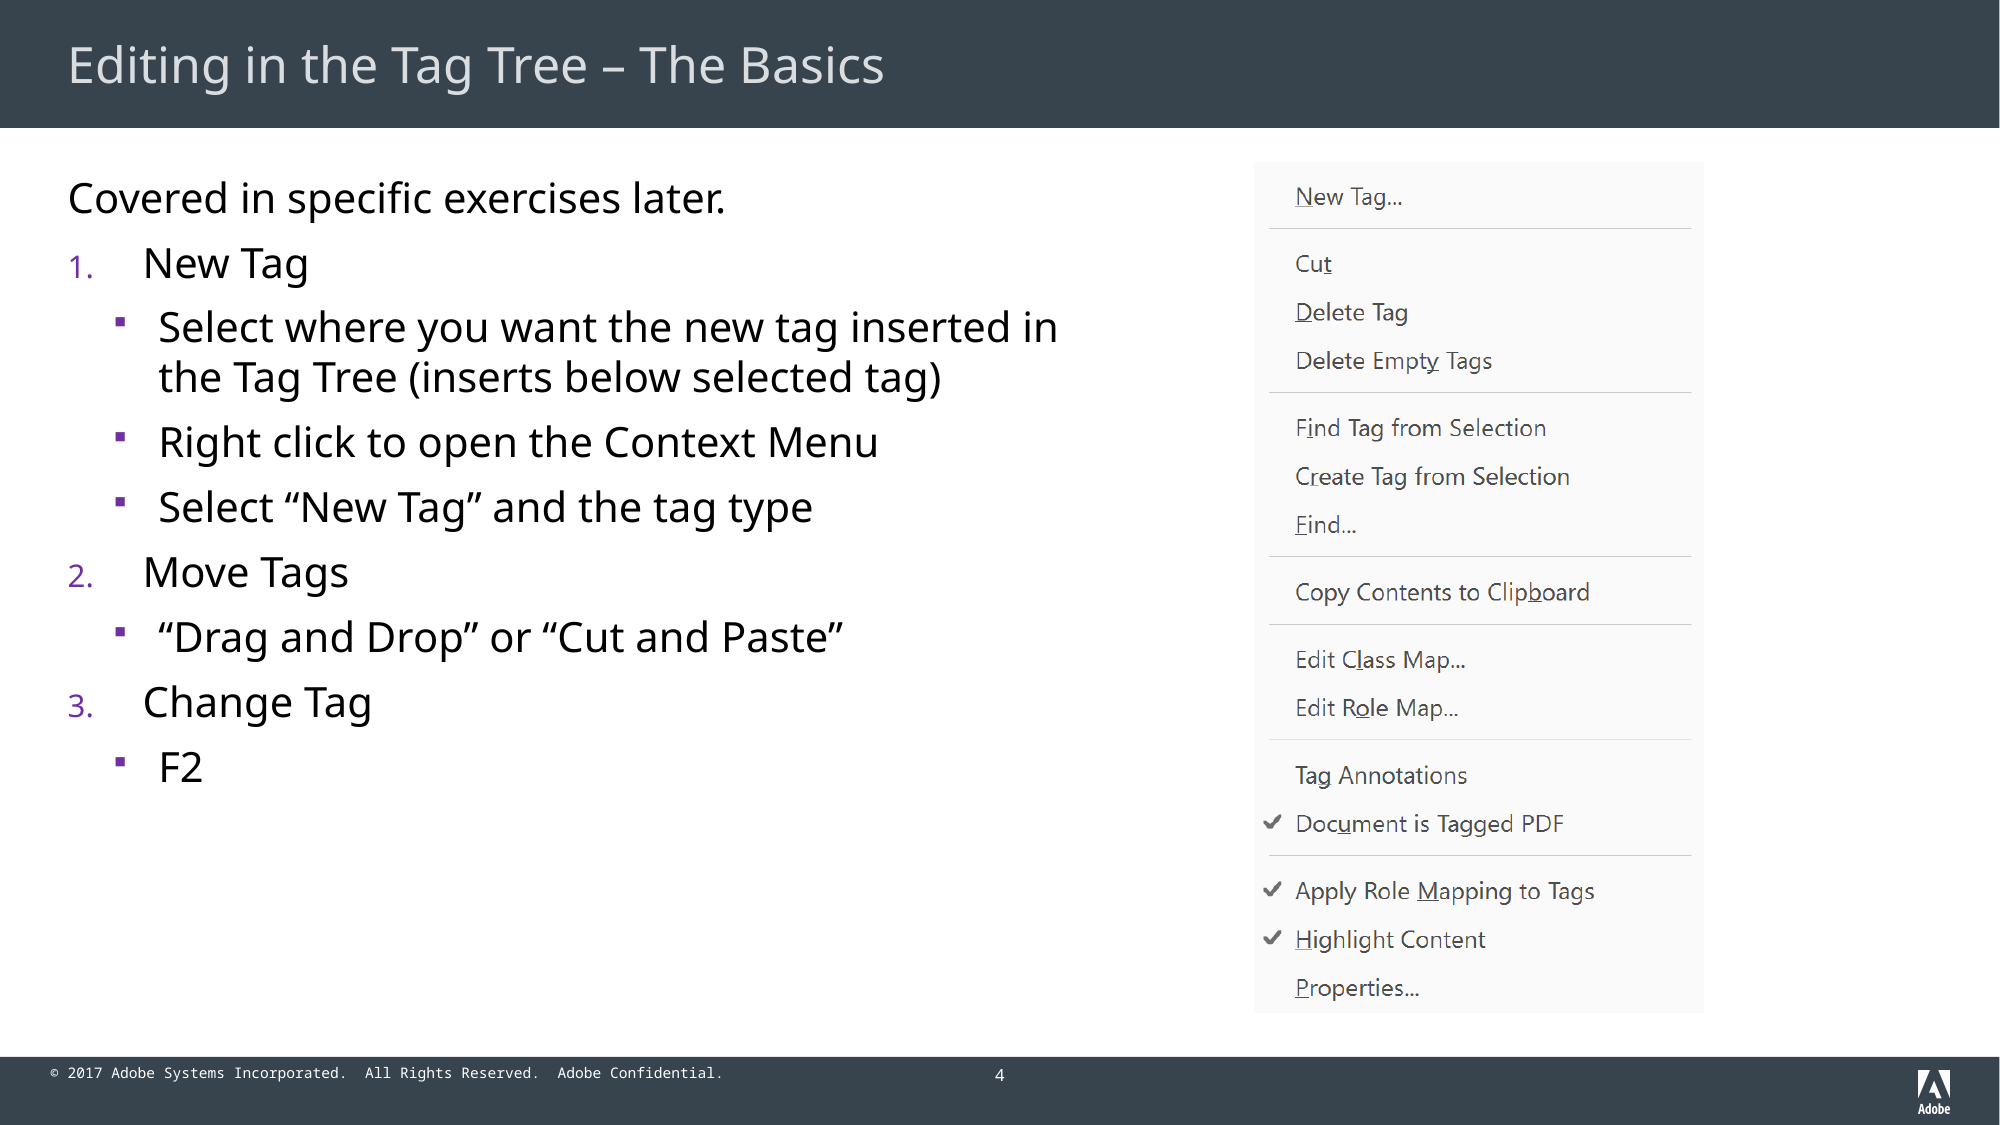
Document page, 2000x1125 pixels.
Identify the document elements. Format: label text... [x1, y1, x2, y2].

picture [1918, 1070, 1950, 1114]
title Editing in the Tag Tree – The Basics [49, 30, 1950, 98]
slide_number 4 [916, 1062, 1083, 1091]
list Covered in specific exercises later. New Tag Select where you want the new tag inserted in the Tag Tree (inserts below selected tag) Right click to open the Context Menu Select “New Tag” and the tag type Move Tags “Drag and Drop” or “Cut and Paste” Change Tag F2 [49, 162, 1140, 1013]
picture [1253, 162, 1704, 1014]
